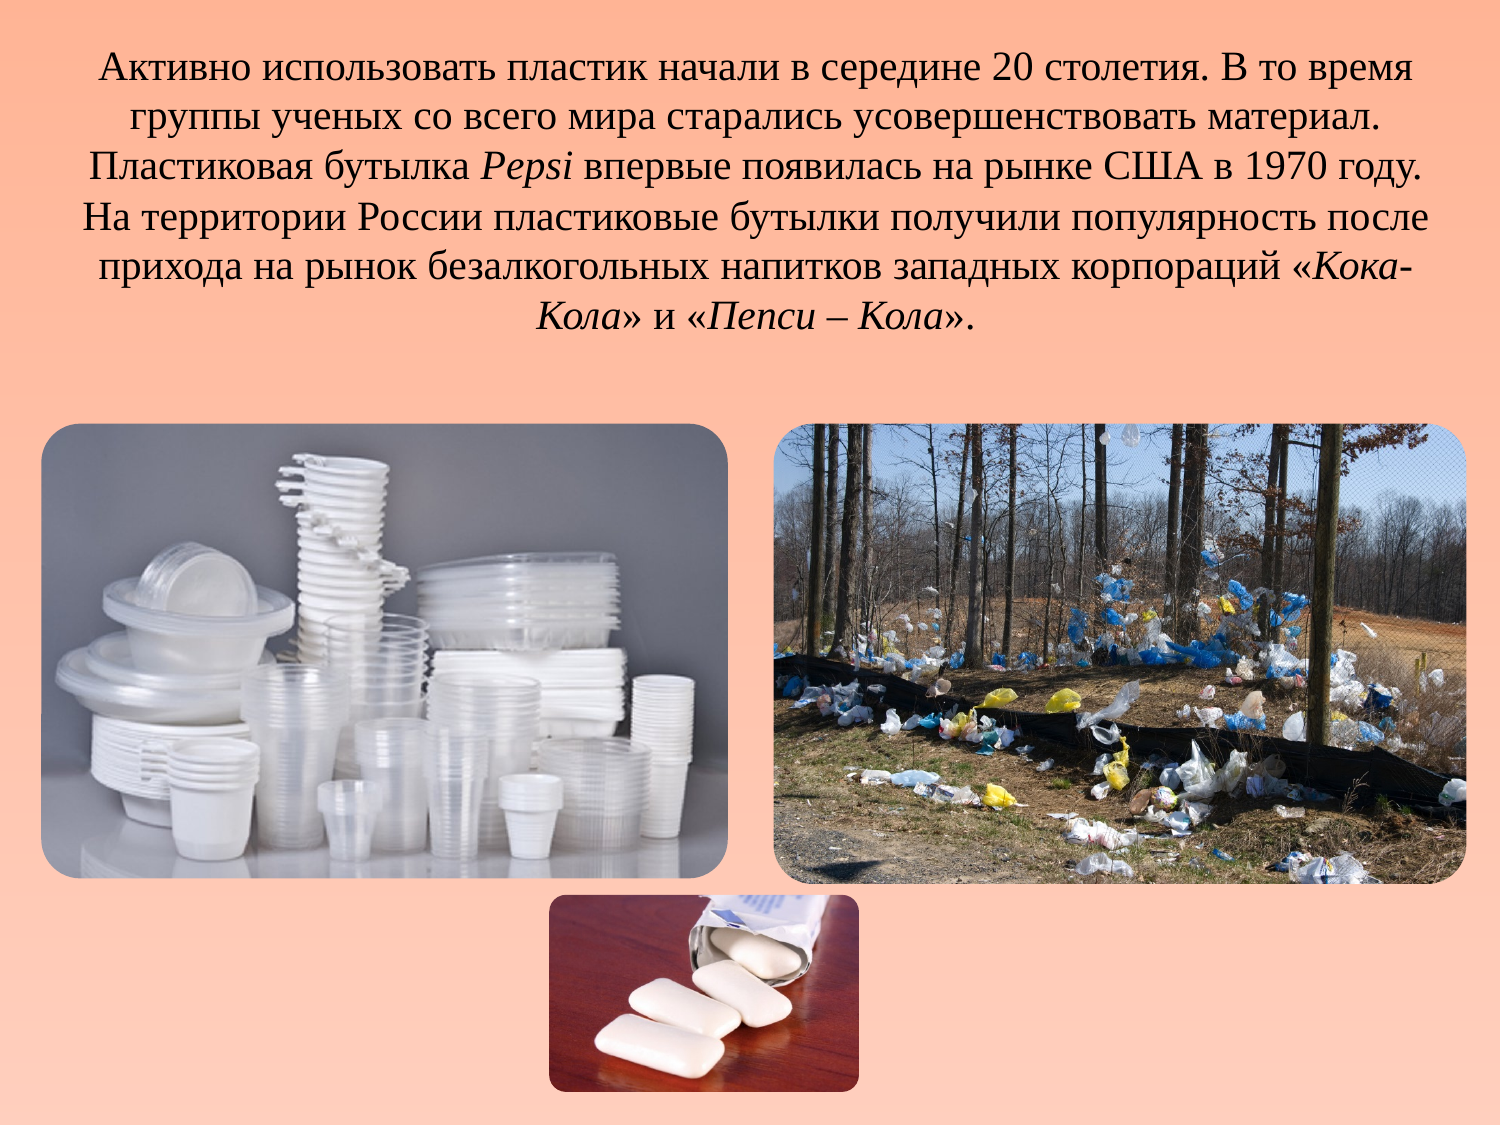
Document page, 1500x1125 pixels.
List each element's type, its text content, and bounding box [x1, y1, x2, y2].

text_box Активно использовать пластик начали в середине 20 столетия. В то время группы ученых со всего мира старались усовершенствовать материал. Пластиковая бутылка Pepsi впервые появилась на рынке США в 1970 году. На территории России пластиковые бутылки получили популярность после прихода на рынок безалкогольных напитков западных корпораций «Кока-Кола» и «Пепси – Кола». [64, 30, 1447, 346]
picture [773, 423, 1467, 885]
picture [41, 423, 729, 879]
picture [548, 894, 860, 1093]
